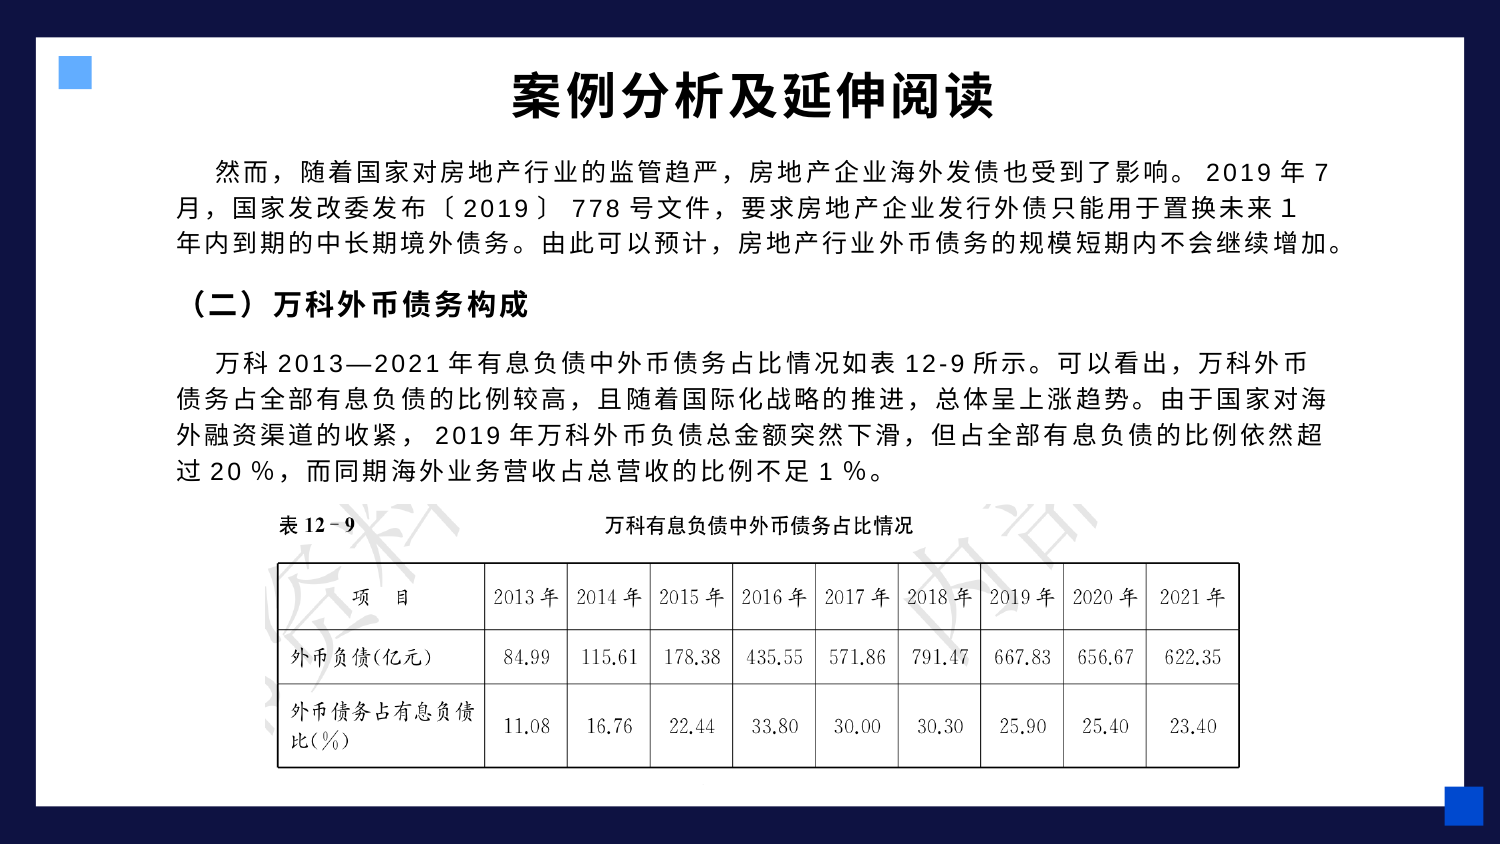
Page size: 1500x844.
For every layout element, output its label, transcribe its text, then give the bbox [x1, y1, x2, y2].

list 然而，随着国家对房地产行业的监管趋严，房地产企业海外发债也受到了影响。2019年7月，国家发改委发布〔2019〕778号文件，要求房地产企业发行外债只能用于置换未来１年内到期的中长期境外债务。由此可以预计，房地产行业外币债务的规模短期内不会继续增加。 （二）万科外币债务构成 万科2013—2021年有息负债中外币债务占比情况如表12-9所示。可以看出，万科外币债务占全部有息负债的比例较高，且随着国际化战略的推进，总体呈上涨趋势。由于国家对海外融资渠道的收紧，2019年万科外币负债总金额突然下滑，但占全部有息负债的比例依然超过20％，而同期海外业务营收占总营收的比例不足1％。 [159, 150, 1344, 718]
picture [265, 504, 1252, 785]
title 案例分析及延伸阅读 [159, 43, 1344, 133]
